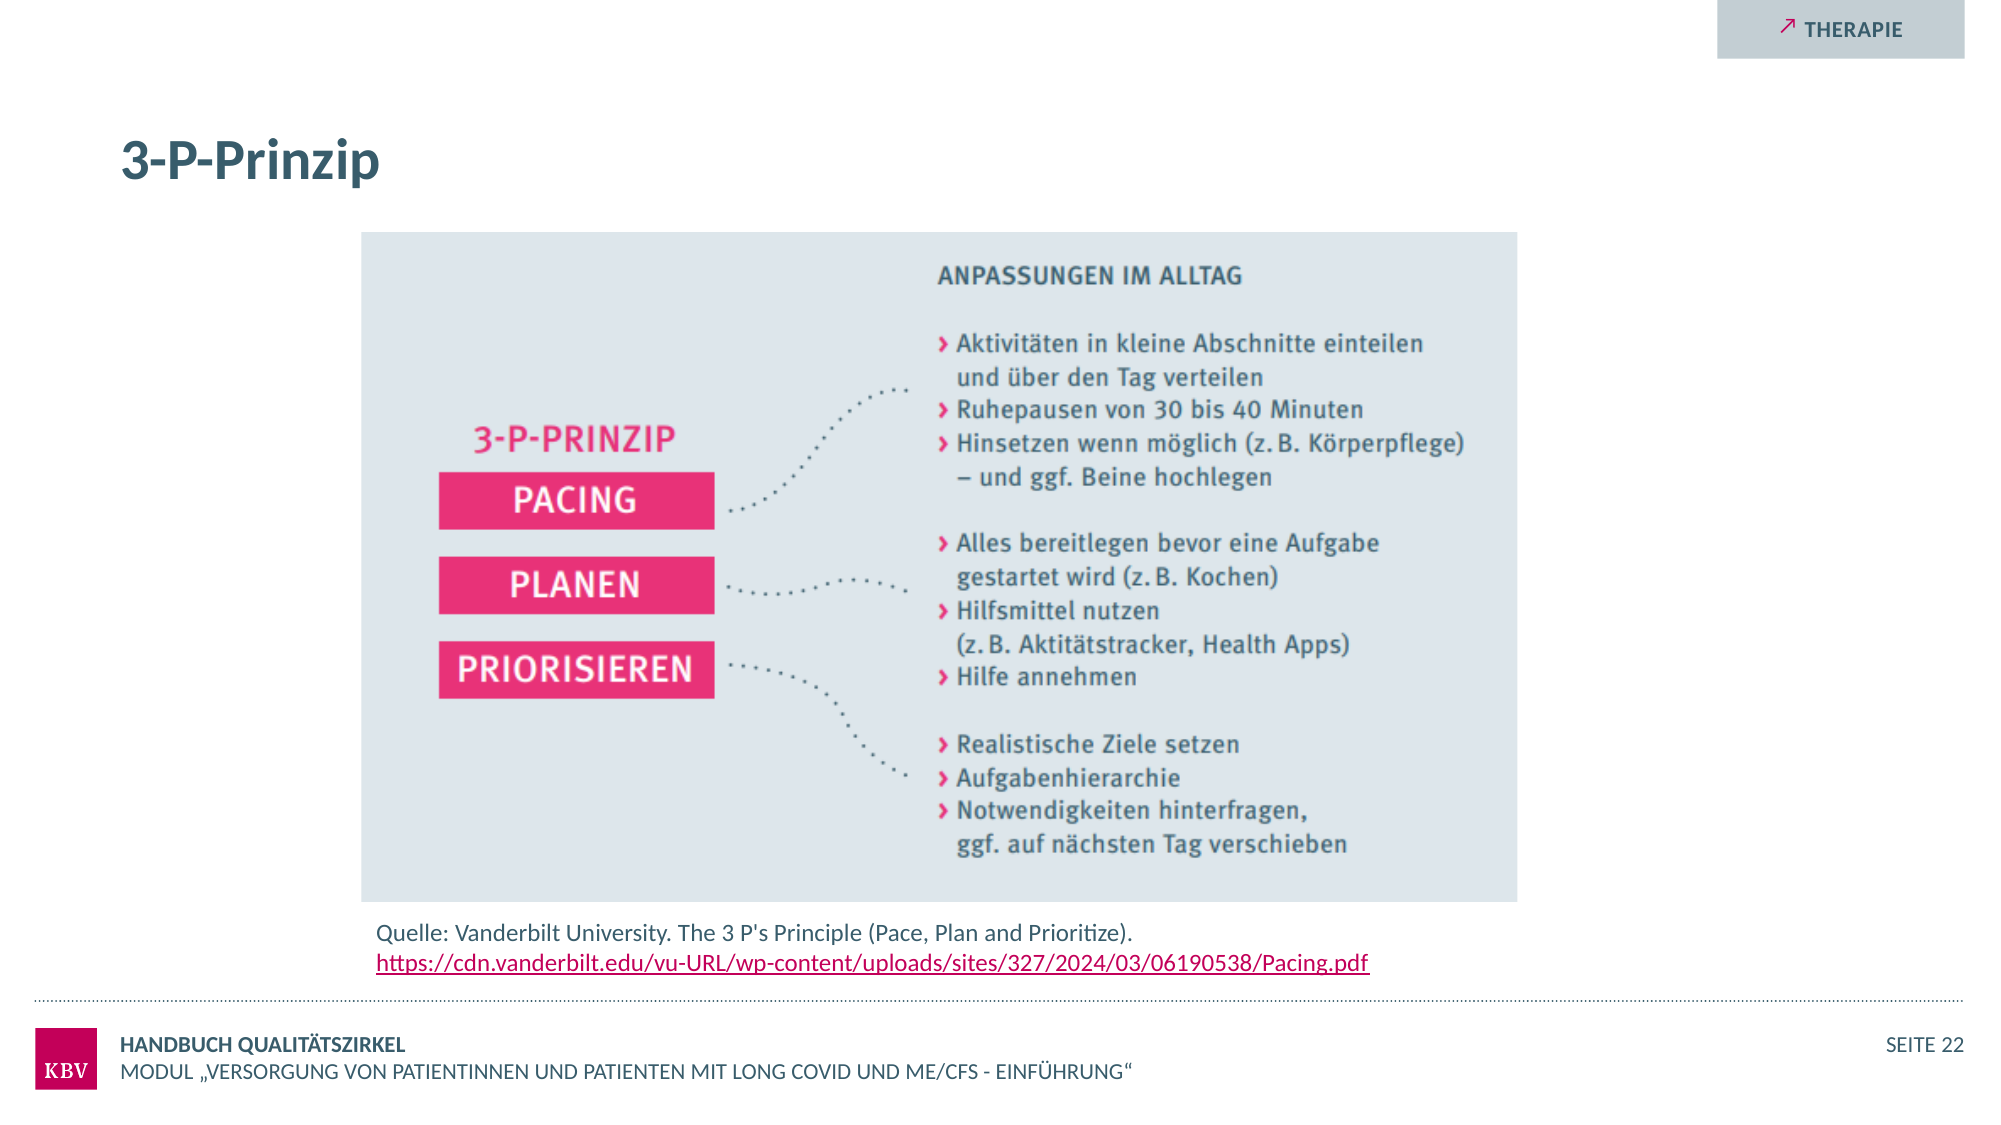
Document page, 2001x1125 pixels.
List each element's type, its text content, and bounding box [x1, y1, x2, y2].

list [361, 232, 1518, 902]
slide_number Modul „Versorgung von Patientinnen und Patienten mit Long COVID und ME/CFS - Einführung“ [120, 1057, 1668, 1084]
list Therapie [1717, 0, 1965, 59]
title 3-P-Prinzip [120, 129, 1880, 201]
footer Handbuch Qualitätszirkel [120, 1030, 1668, 1057]
slide_number Seite 22 [1787, 1030, 1965, 1057]
text_box Quelle: Vanderbilt University. The 3 P's Principle (Pace, Plan and Prioritize). https://cdn.vanderbilt.edu/vu-URL/wp-content/uploads/sites/327/2024/03/06190538/Pacing.pdf [361, 908, 1518, 984]
